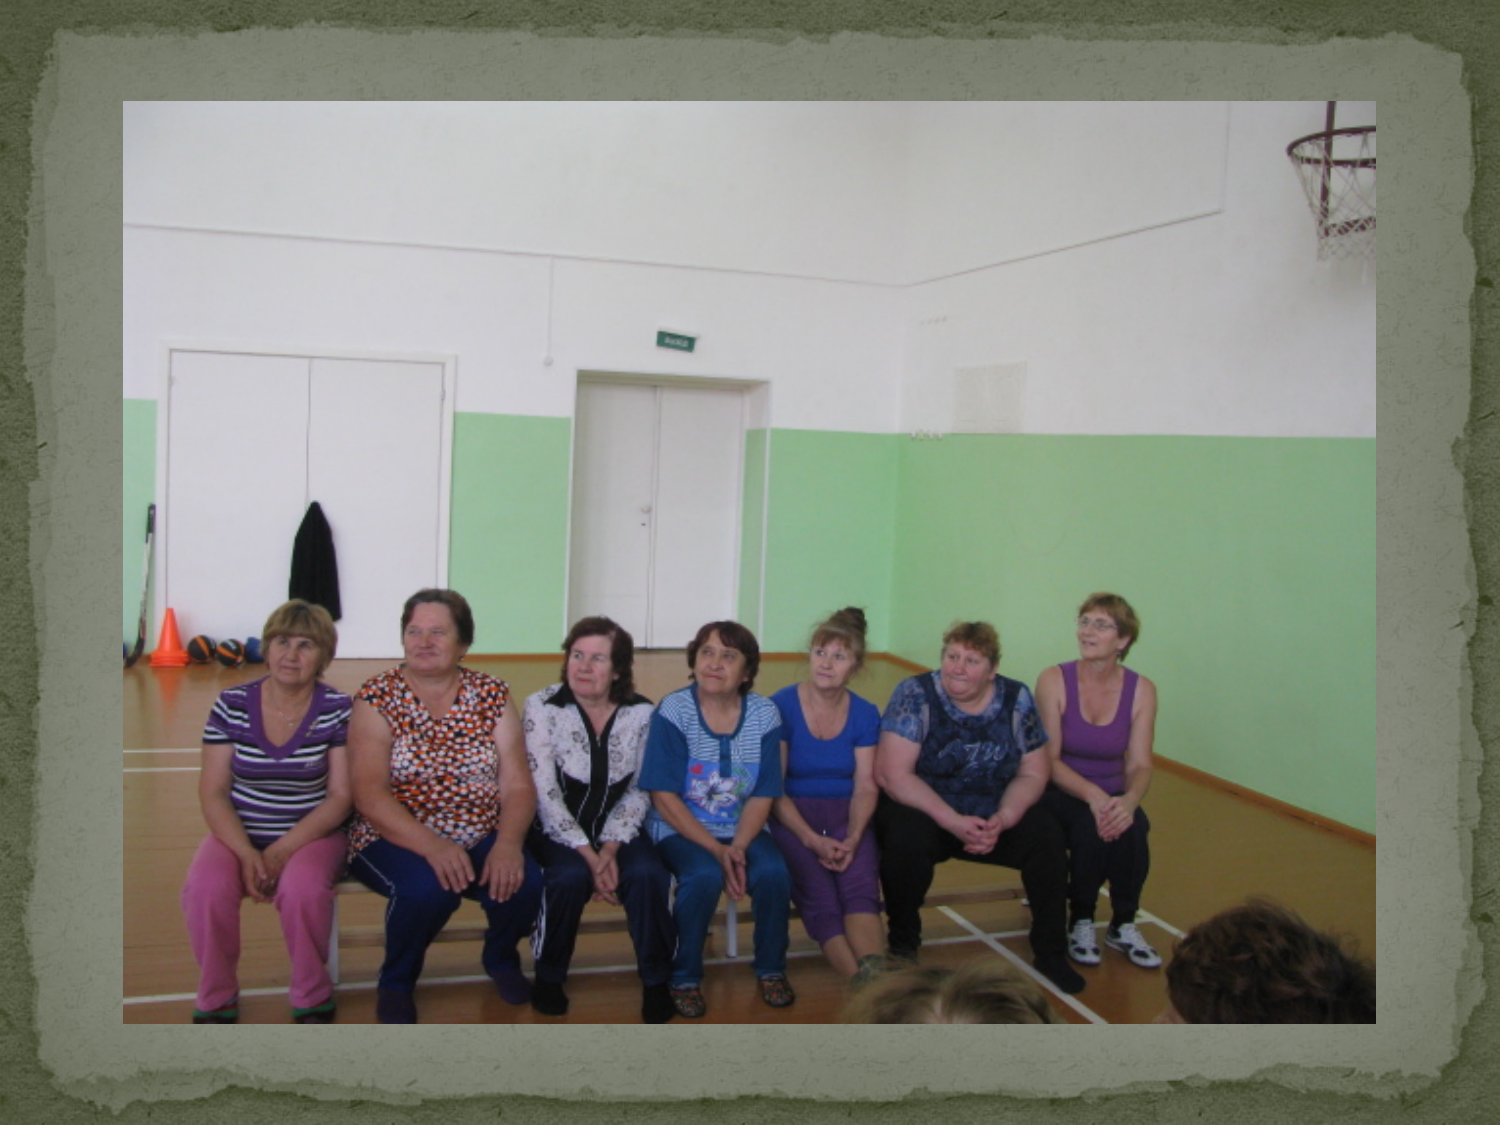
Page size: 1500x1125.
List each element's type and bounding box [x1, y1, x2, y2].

picture [123, 101, 1376, 1024]
